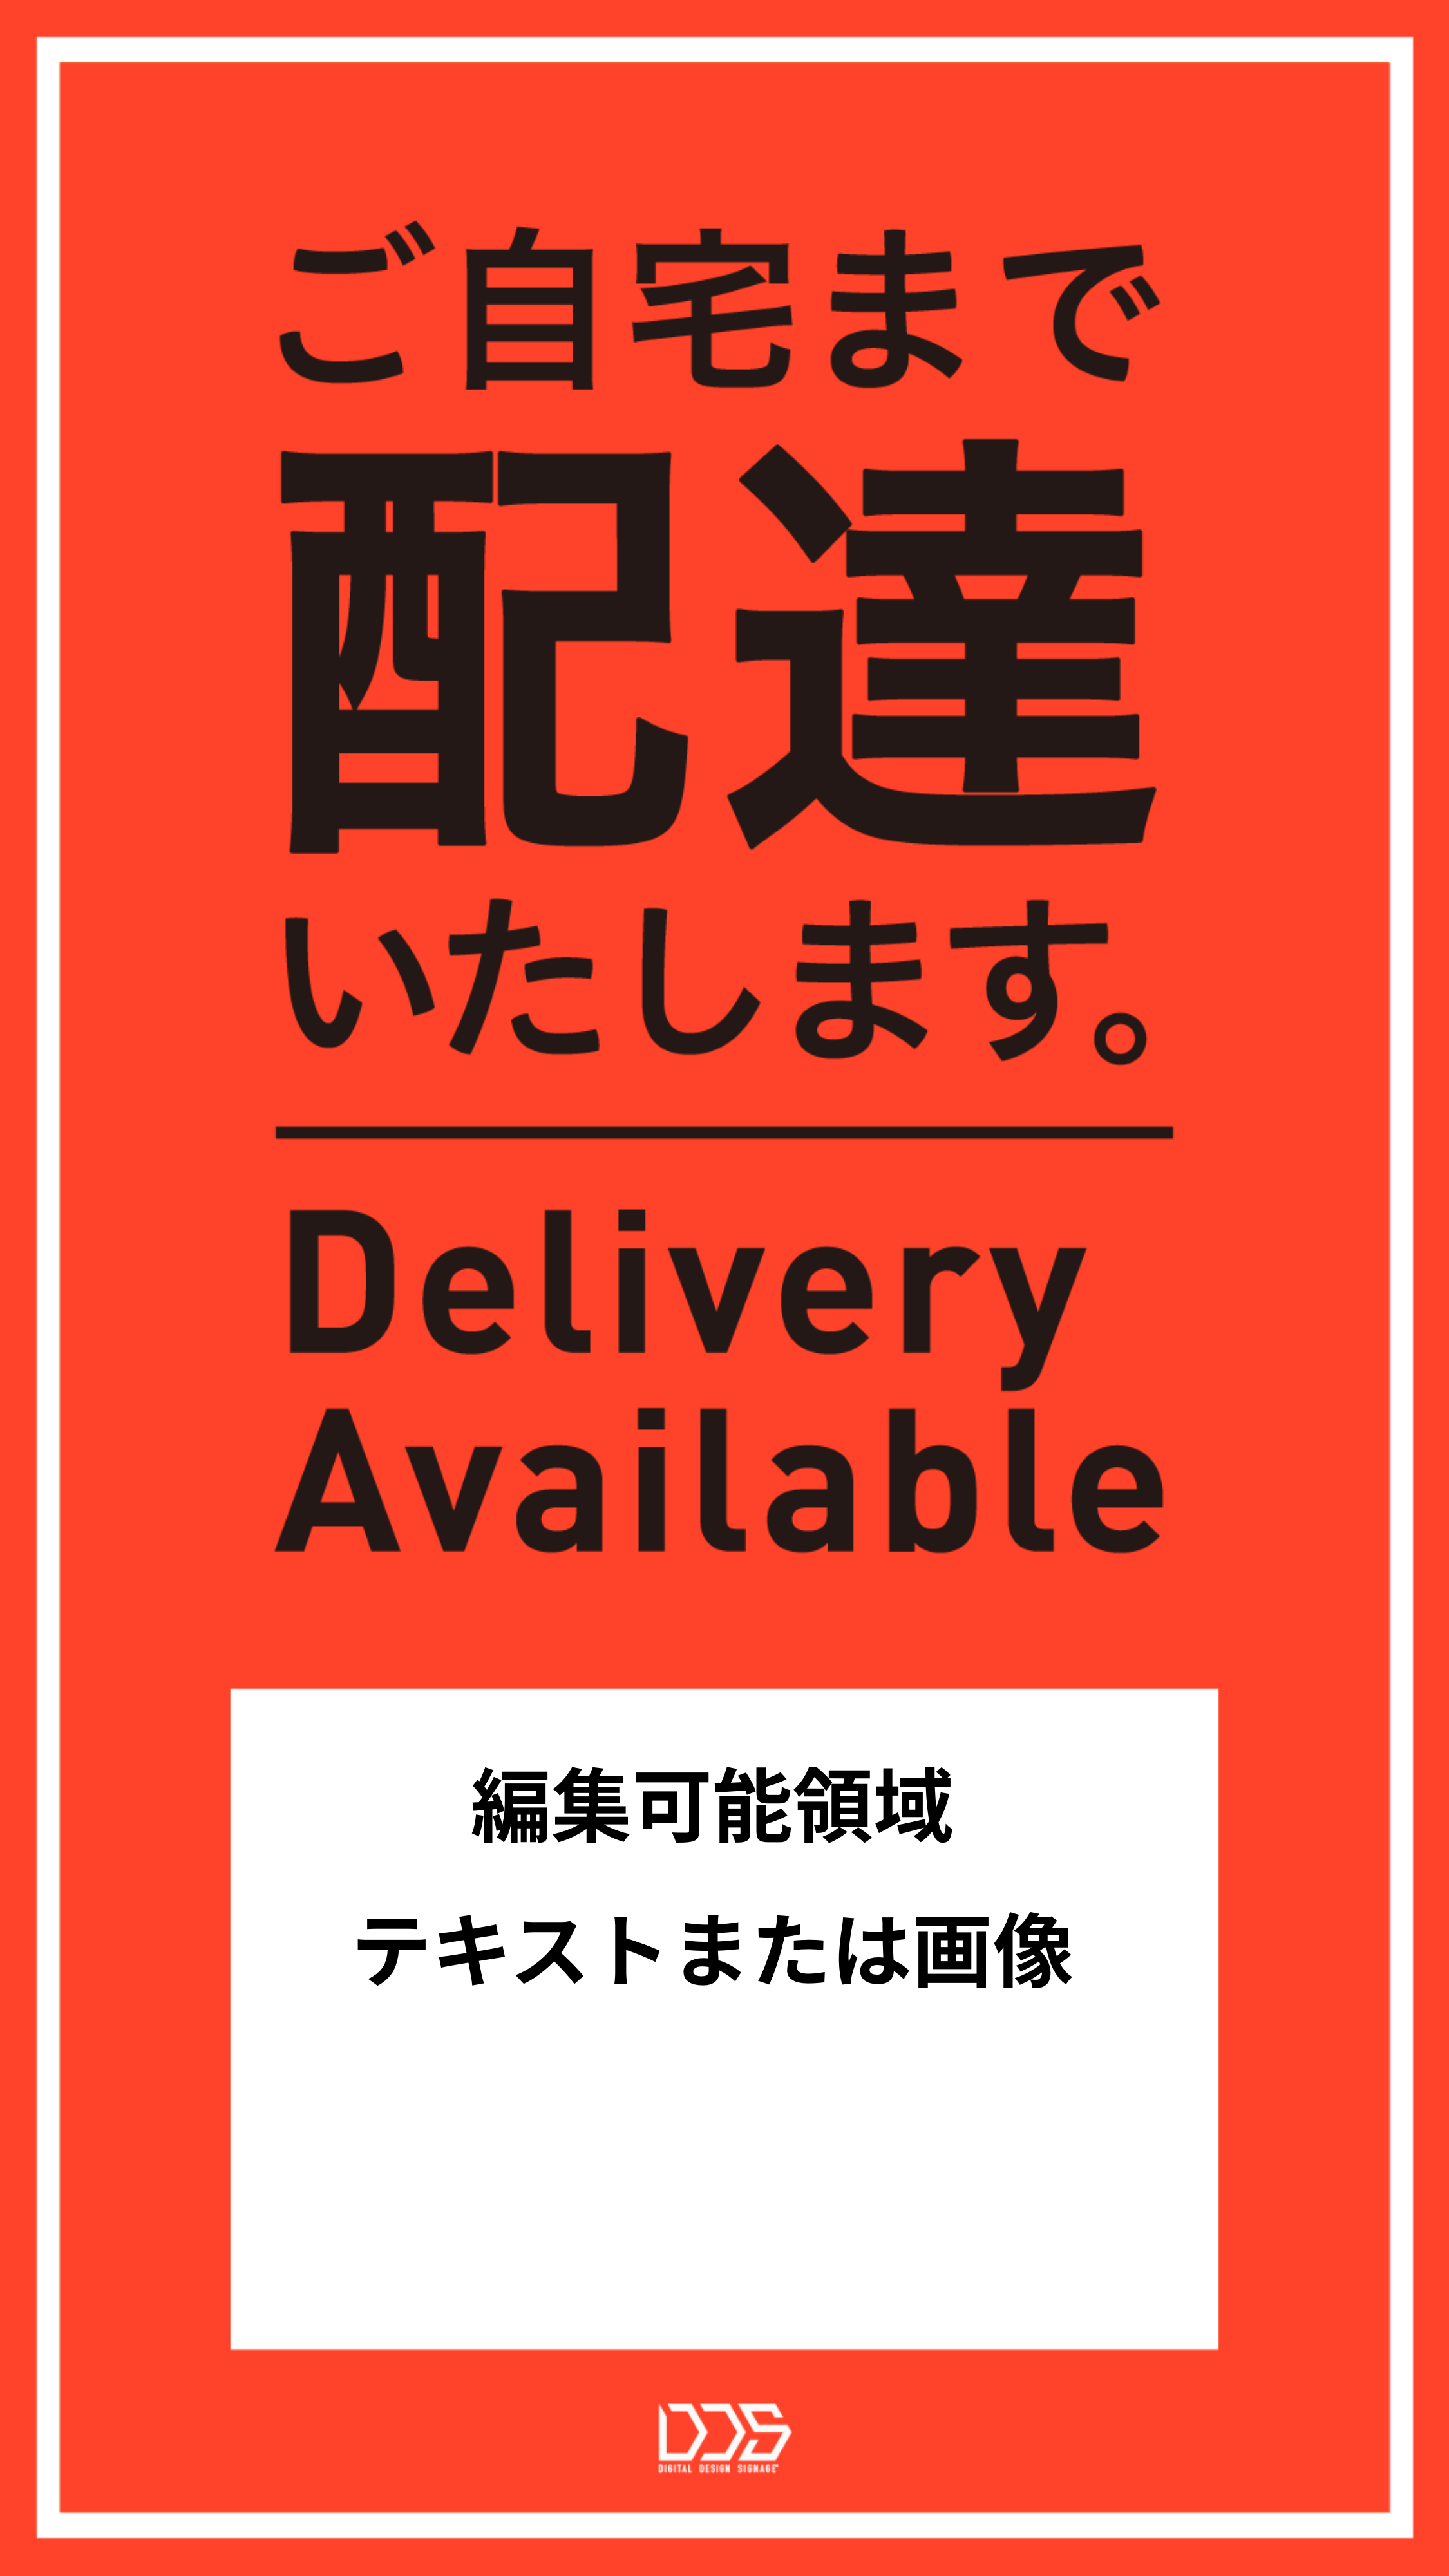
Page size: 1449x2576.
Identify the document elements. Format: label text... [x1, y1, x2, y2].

picture [0, 0, 1449, 2576]
text_box 編集可能領域 テキストまたは画像 [82, 1702, 1342, 2002]
